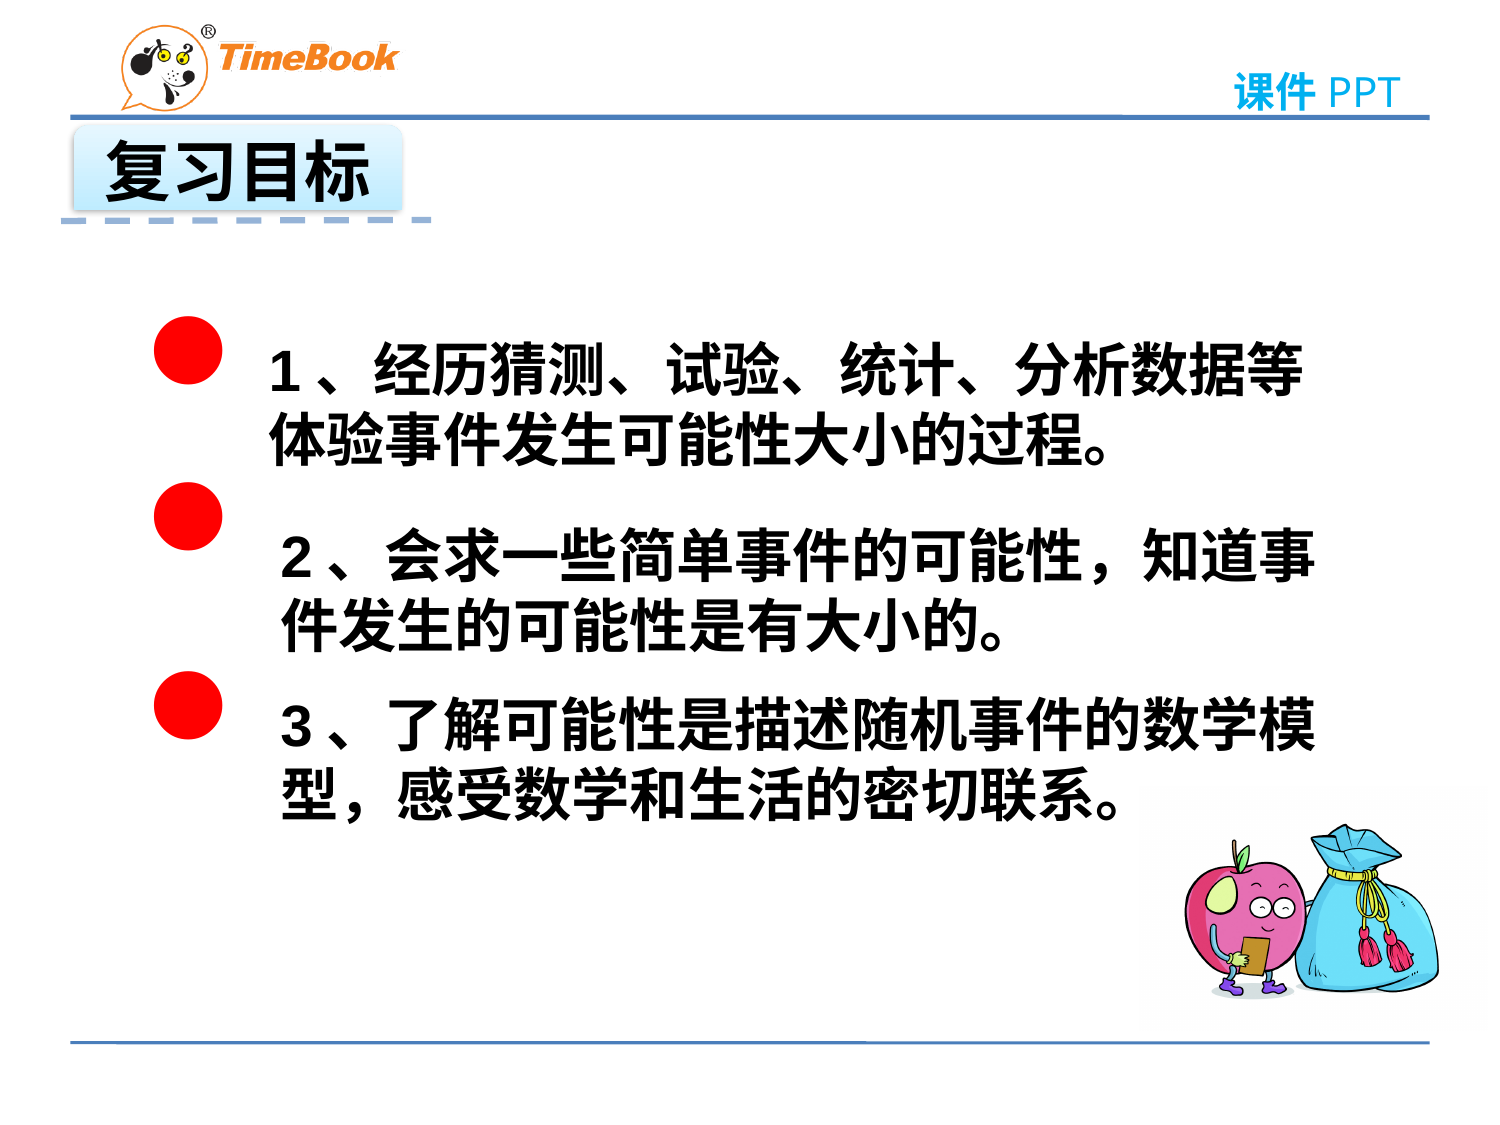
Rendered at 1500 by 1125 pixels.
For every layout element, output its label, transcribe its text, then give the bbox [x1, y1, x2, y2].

text_box 3、了解可能性是描述随机事件的数学模型，感受数学和生活的密切联系。 [265, 680, 1430, 836]
text_box [112, 645, 325, 795]
picture [118, 22, 408, 113]
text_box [60, 125, 432, 222]
text_box 2、会求一些简单事件的可能性，知道事件发生的可能性是有大小的。 [265, 512, 1388, 667]
text_box 1、经历猜测、试验、统计、分析数据等体验事件发生可能性大小的过程。 [253, 326, 1365, 481]
text_box [112, 290, 325, 441]
text_box [112, 456, 325, 606]
picture [1139, 786, 1488, 1031]
